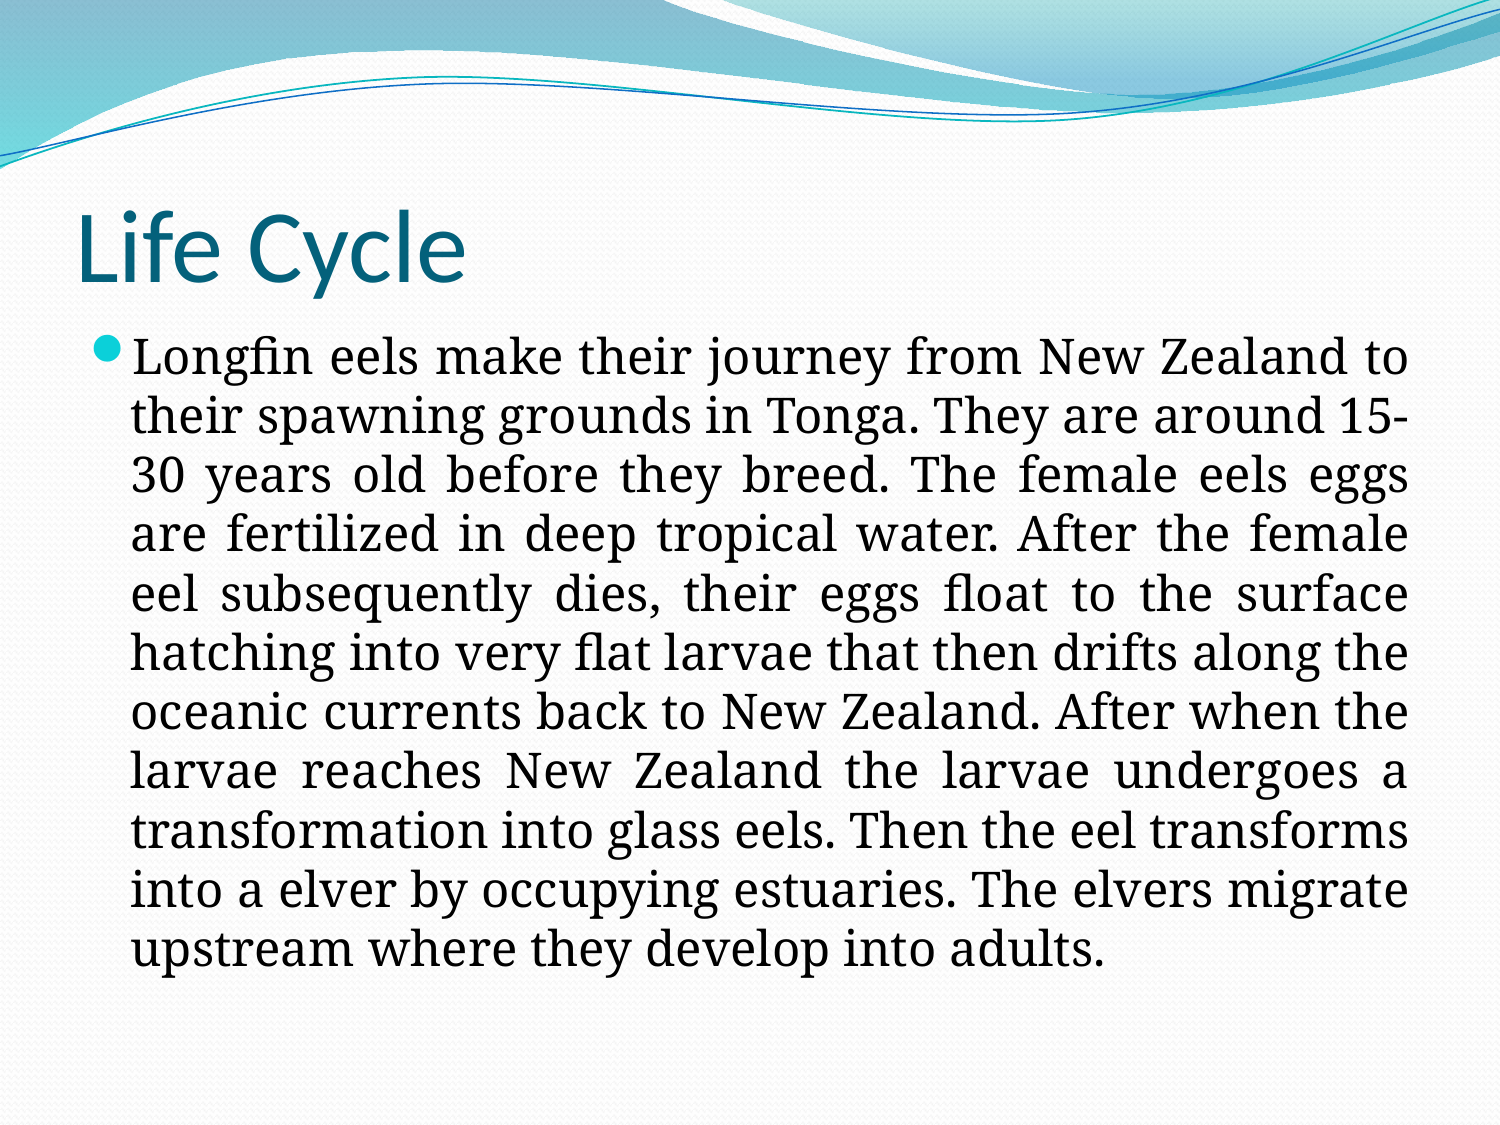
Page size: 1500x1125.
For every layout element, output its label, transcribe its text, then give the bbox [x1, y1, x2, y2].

title Life Cycle [75, 115, 1425, 303]
list Longfin eels make their journey from New Zealand to their spawning grounds in Tonga. They are around 15-30 years old before they breed. The female eels eggs are fertilized in deep tropical water. After the female eel subsequently dies, their eggs float to the surface hatching into very flat larvae that then drifts along the oceanic currents back to New Zealand. After when the larvae reaches New Zealand the larvae undergoes a transformation into glass eels. Then the eel transforms into a elver by occupying estuaries. The elvers migrate upstream where they develop into adults. [75, 317, 1425, 1038]
